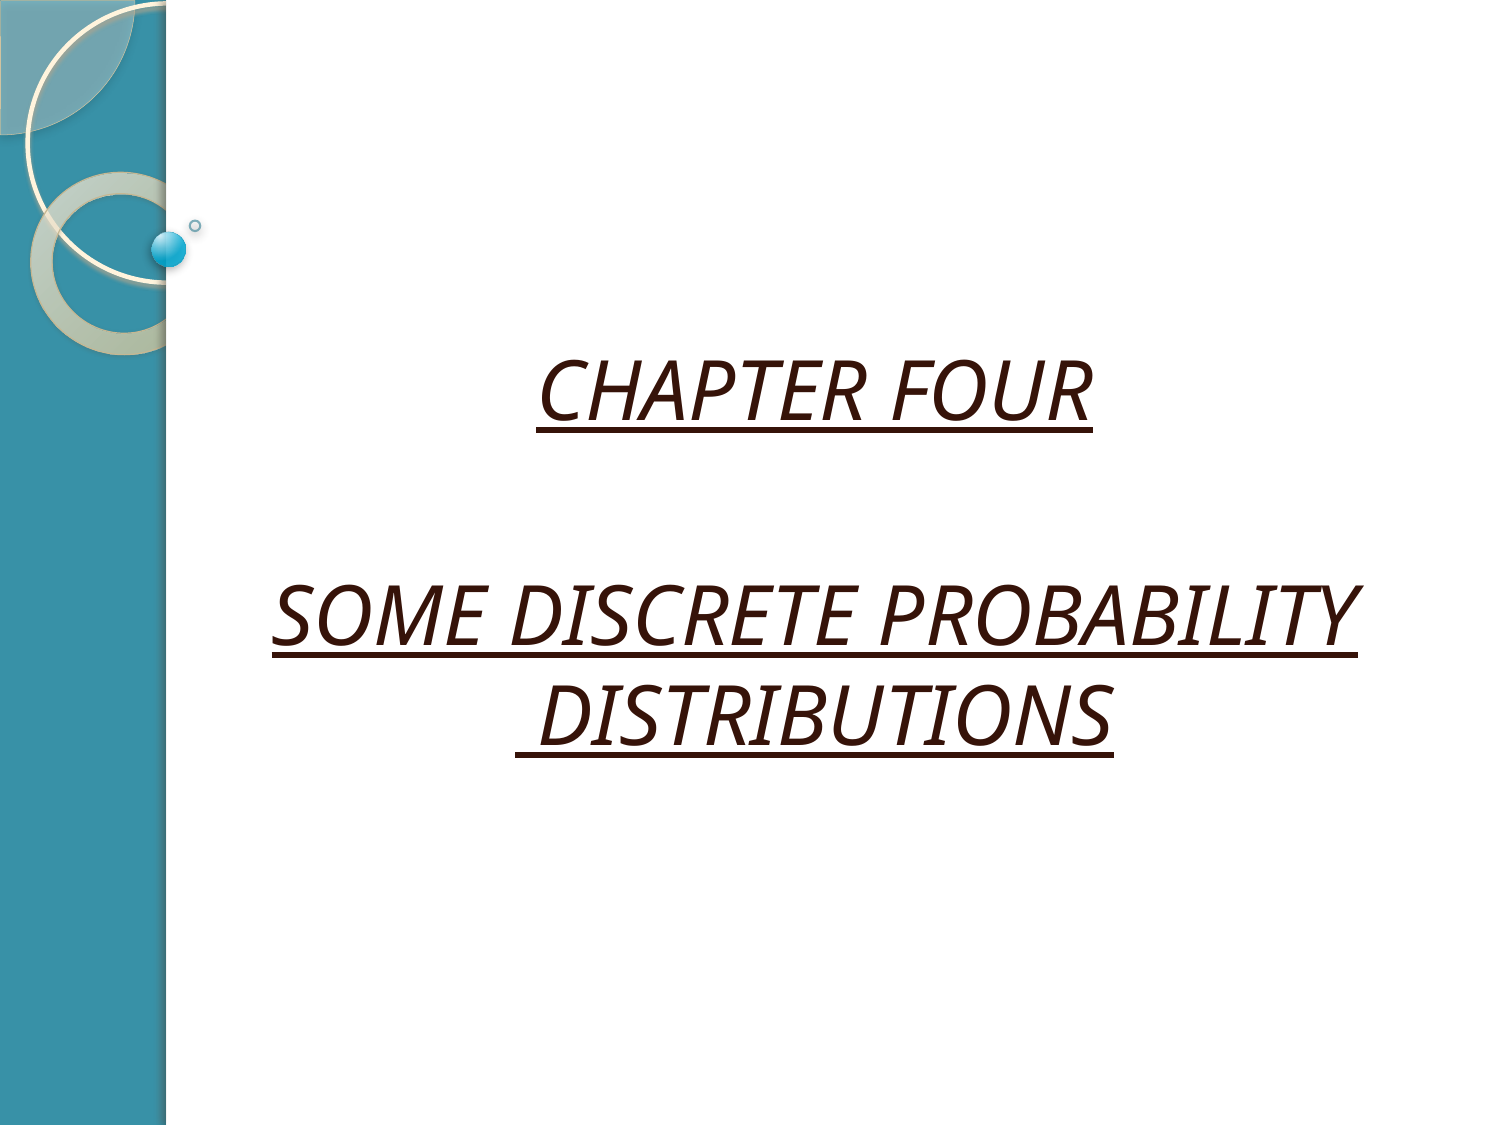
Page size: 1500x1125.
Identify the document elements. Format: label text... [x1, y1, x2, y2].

subtitle CHAPTER FOUR SOME DISCRETE PROBABILITY DISTRIBUTIONS [150, 337, 1475, 813]
